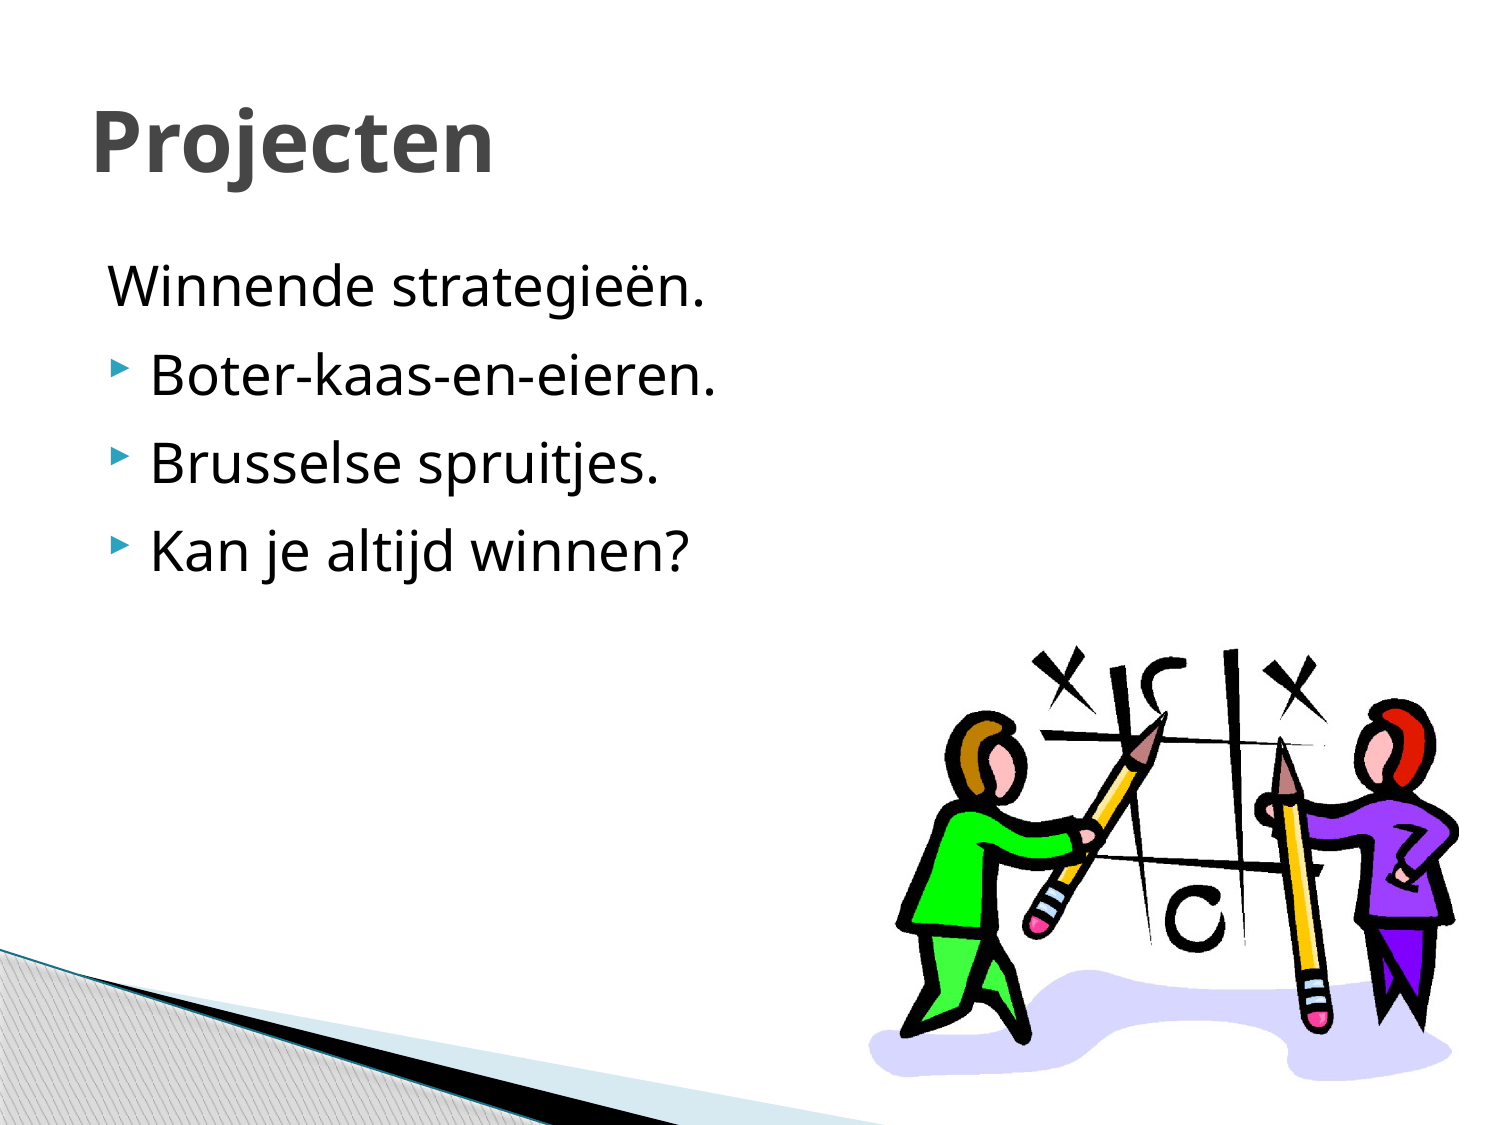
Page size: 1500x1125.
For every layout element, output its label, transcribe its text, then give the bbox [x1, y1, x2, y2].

title Projecten [75, 45, 1425, 233]
picture [867, 644, 1459, 1082]
list Winnende strategieën. Boter-kaas-en-eieren. Brusselse spruitjes. Kan je altijd winnen? [75, 243, 1425, 986]
